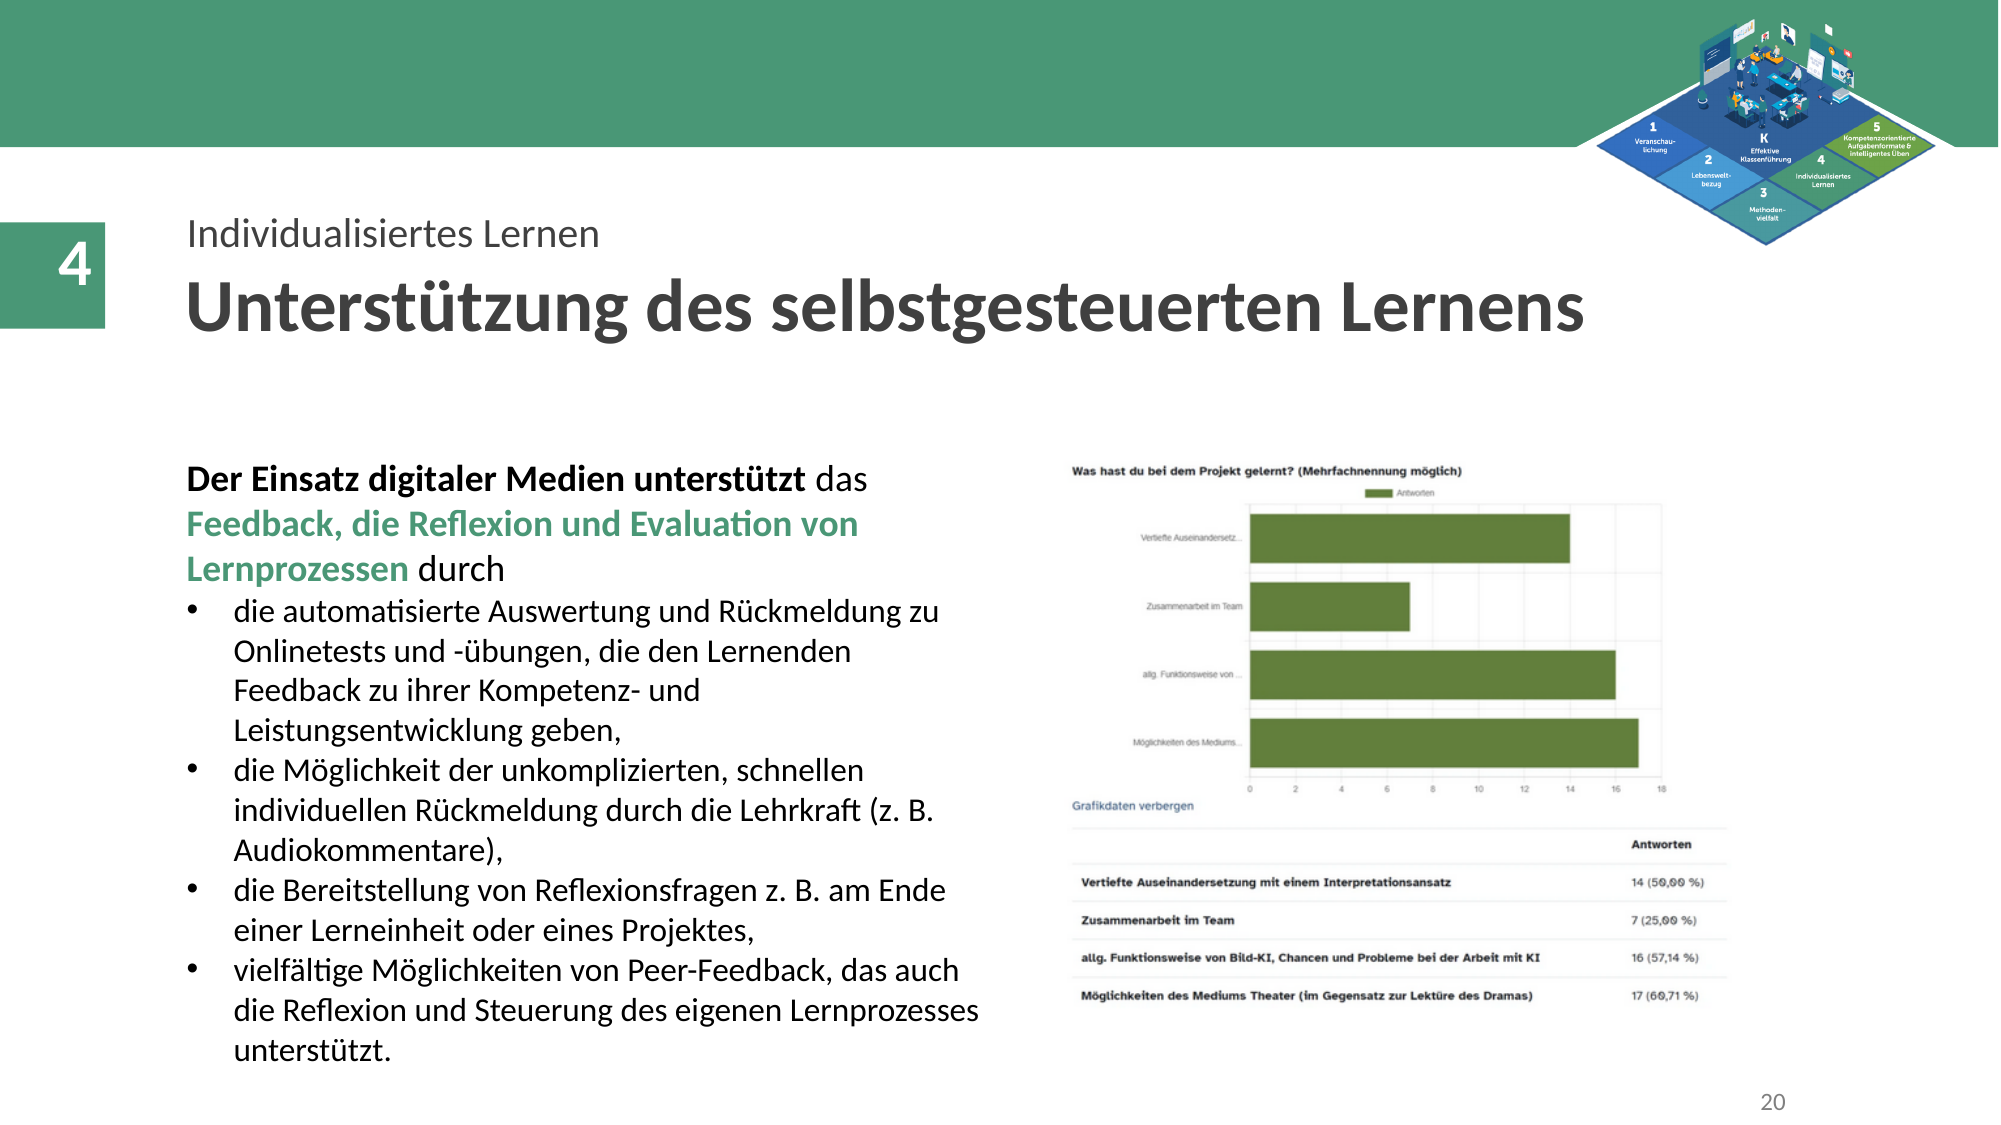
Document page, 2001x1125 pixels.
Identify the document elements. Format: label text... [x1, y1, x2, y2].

list Unterstützung des selbstgesteuerten Lernens [170, 272, 1901, 356]
picture [1053, 446, 1732, 1009]
picture [1589, 12, 1942, 249]
text_box Der Einsatz digitaler Medien unterstützt das Feedback, die Reflexion und Evaluation von Lernprozessen durch die automatisierte Auswertung und Rückmeldung zu Onlinetests und -übungen, die den Lernenden Feedback zu ihrer Kompetenz- und Leistungsentwicklung geben, die Möglichkeit der unkomplizierten, schnellen individuellen Rückmeldung durch die Lehrkraft (z. B. Audiokommentare), die Bereitstellung von Reflexionsfragen z. B. am Ende einer Lerneinheit oder eines Projektes, vielfältige Möglichkeiten von Peer-Feedback, das auch die Reflexion und Steuerung des eigenen Lernprozesses unterstützt. [171, 446, 1000, 1076]
list Individualisiertes Lernen [171, 180, 1615, 264]
slide_number 20 [1350, 1075, 1801, 1125]
